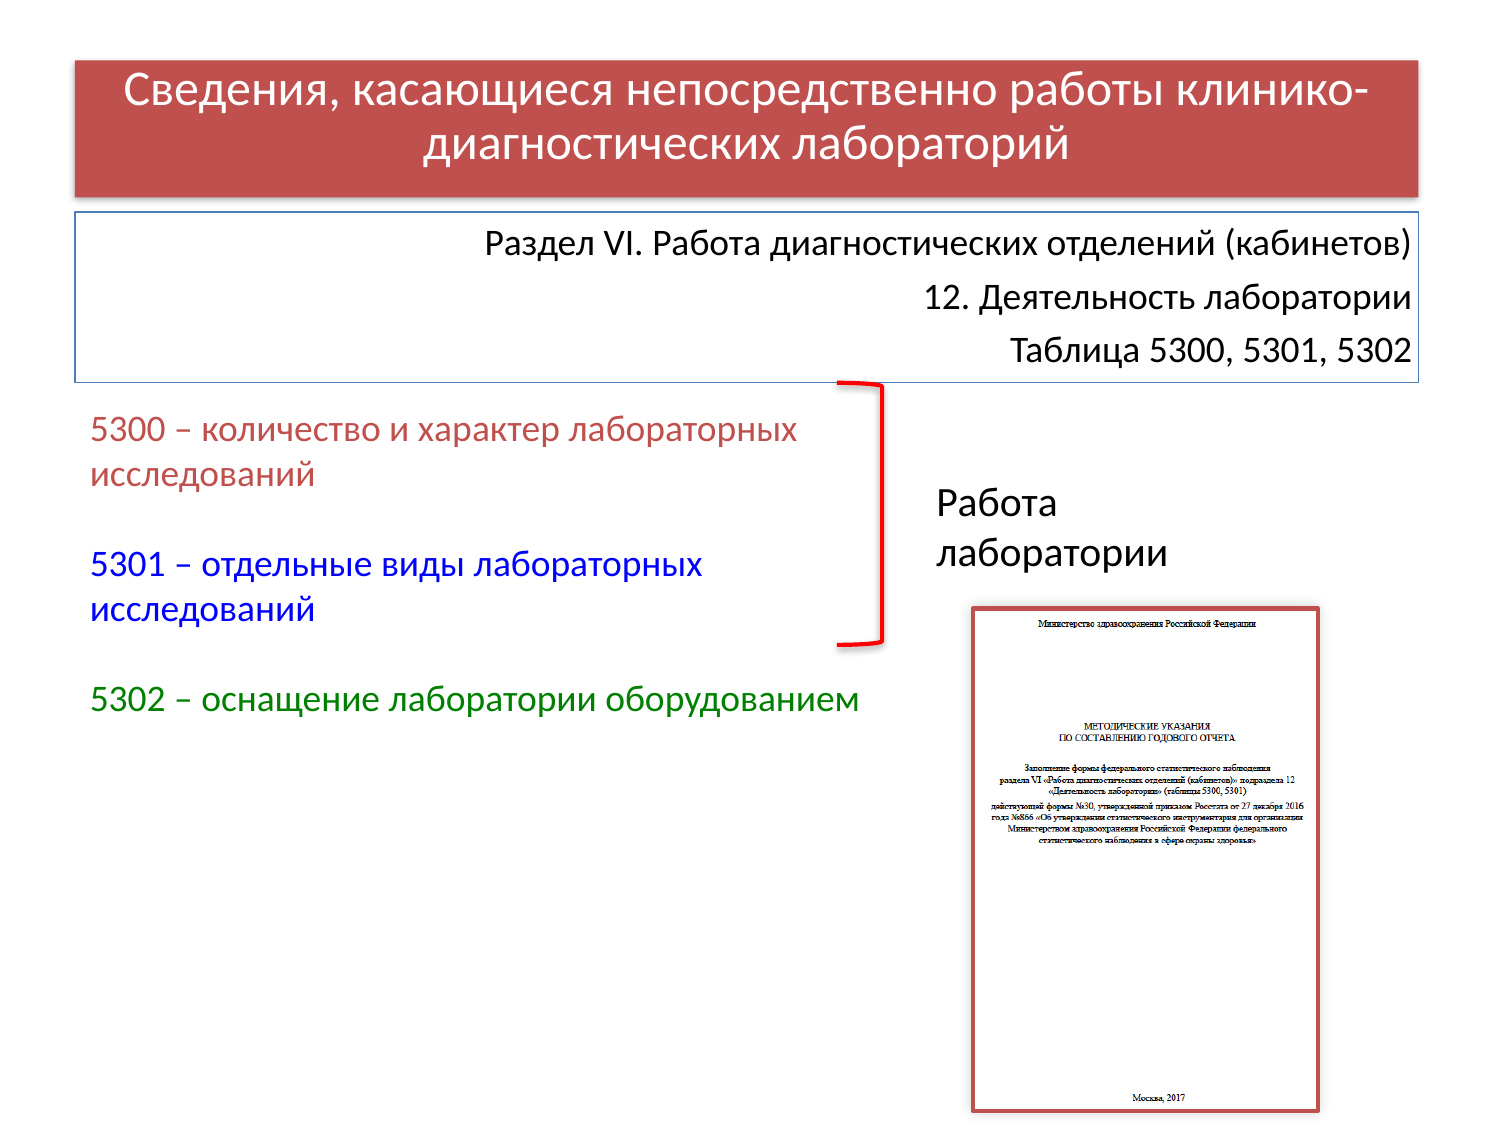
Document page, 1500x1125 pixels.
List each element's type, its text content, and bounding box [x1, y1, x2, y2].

picture [974, 610, 1317, 1109]
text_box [74, 60, 1419, 198]
text_box Работа лаборатории [921, 467, 1184, 583]
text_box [74, 211, 1419, 383]
text_box [836, 390, 885, 647]
text_box 5300 – количество и характер лабораторных исследований 5301 – отдельные виды лабораторных исследований 5302 – оснащение лаборатории оборудованием [75, 396, 920, 727]
